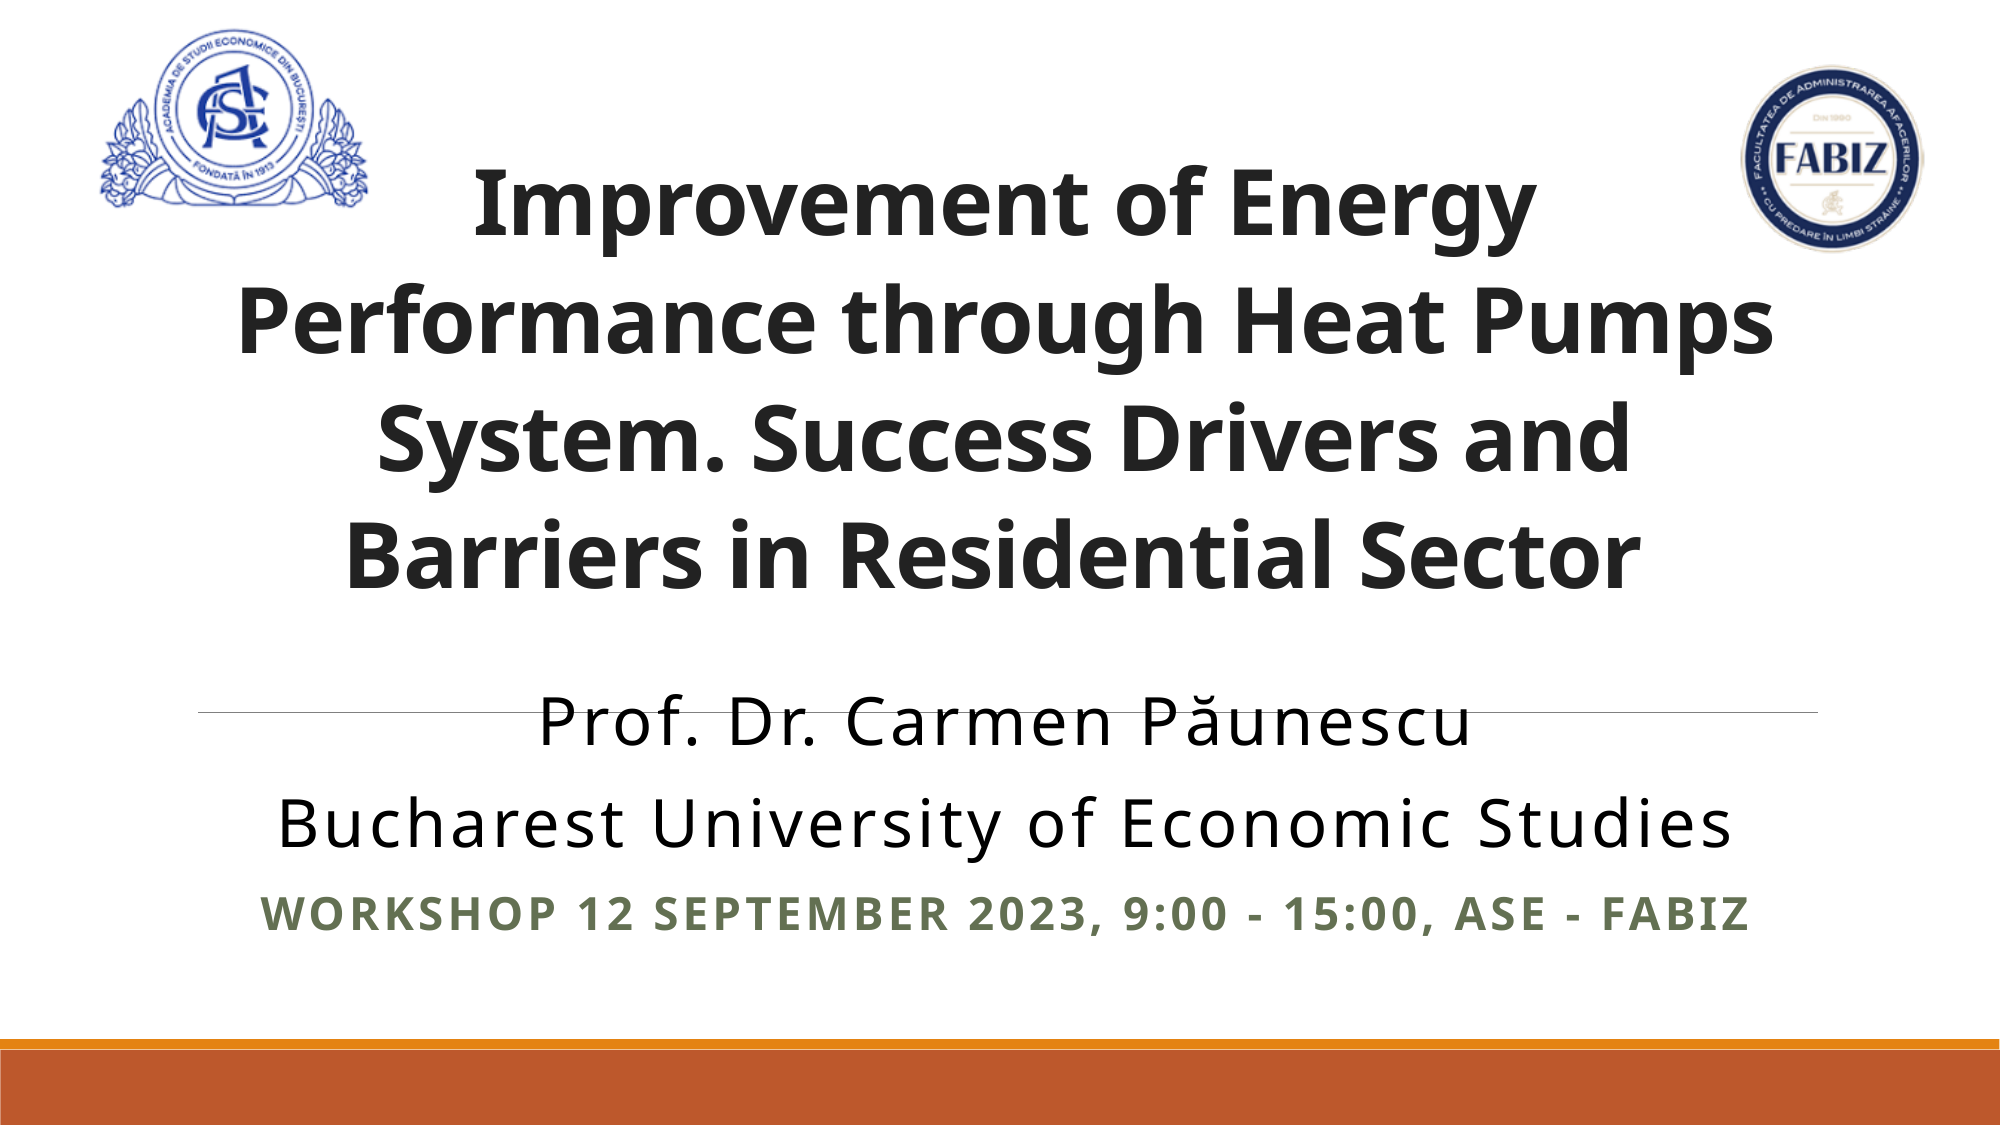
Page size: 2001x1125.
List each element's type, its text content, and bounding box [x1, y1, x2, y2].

picture [96, 25, 373, 213]
picture [1731, 58, 1933, 259]
title Improvement of Energy Performance through Heat Pumps System. Success Drivers and Barriers in Residential Sector [180, 124, 1830, 615]
subtitle Prof. Dr. Carmen Păunescu Bucharest University of Economic Studies Workshop 12 September 2023, 9:00 - 15:00, ASE - FABIZ [180, 680, 1831, 1021]
